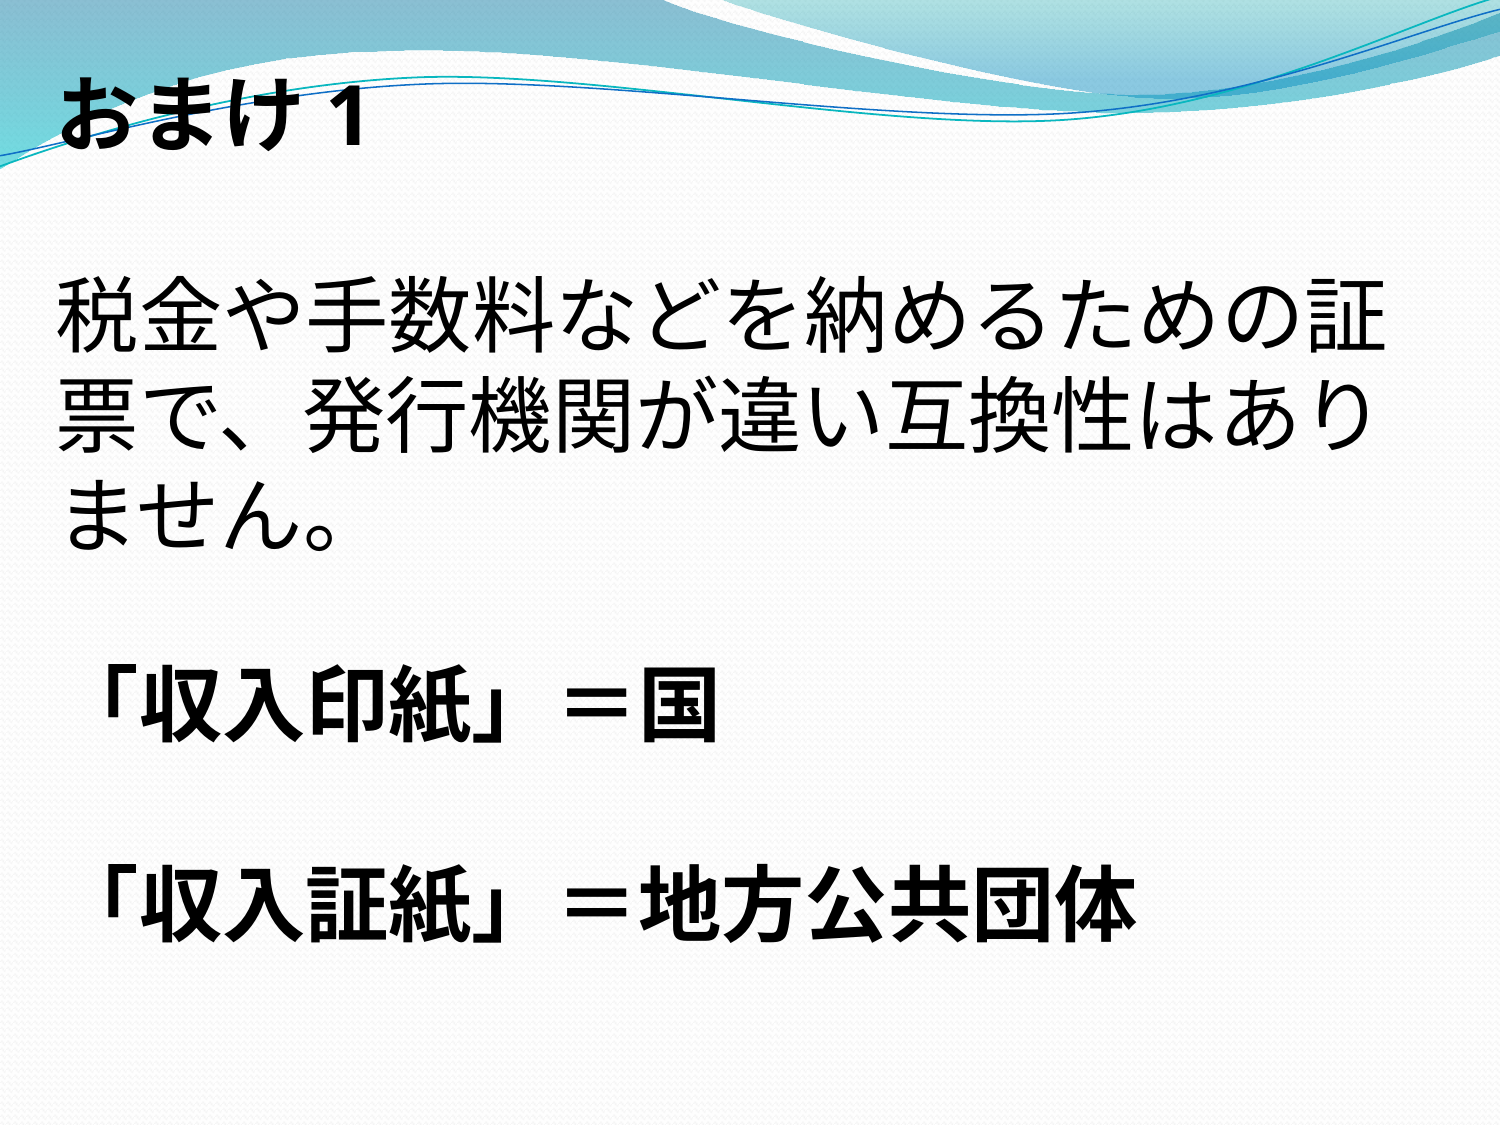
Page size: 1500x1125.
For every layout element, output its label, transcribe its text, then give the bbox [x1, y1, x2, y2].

text_box 「収入印紙」＝国 「収入証紙」＝地方公共団体 [41, 645, 1458, 960]
text_box 税金や手数料などを納めるための証票で、発行機関が違い互換性はありません。 [41, 255, 1458, 571]
text_box おまけ1 [41, 54, 1424, 170]
